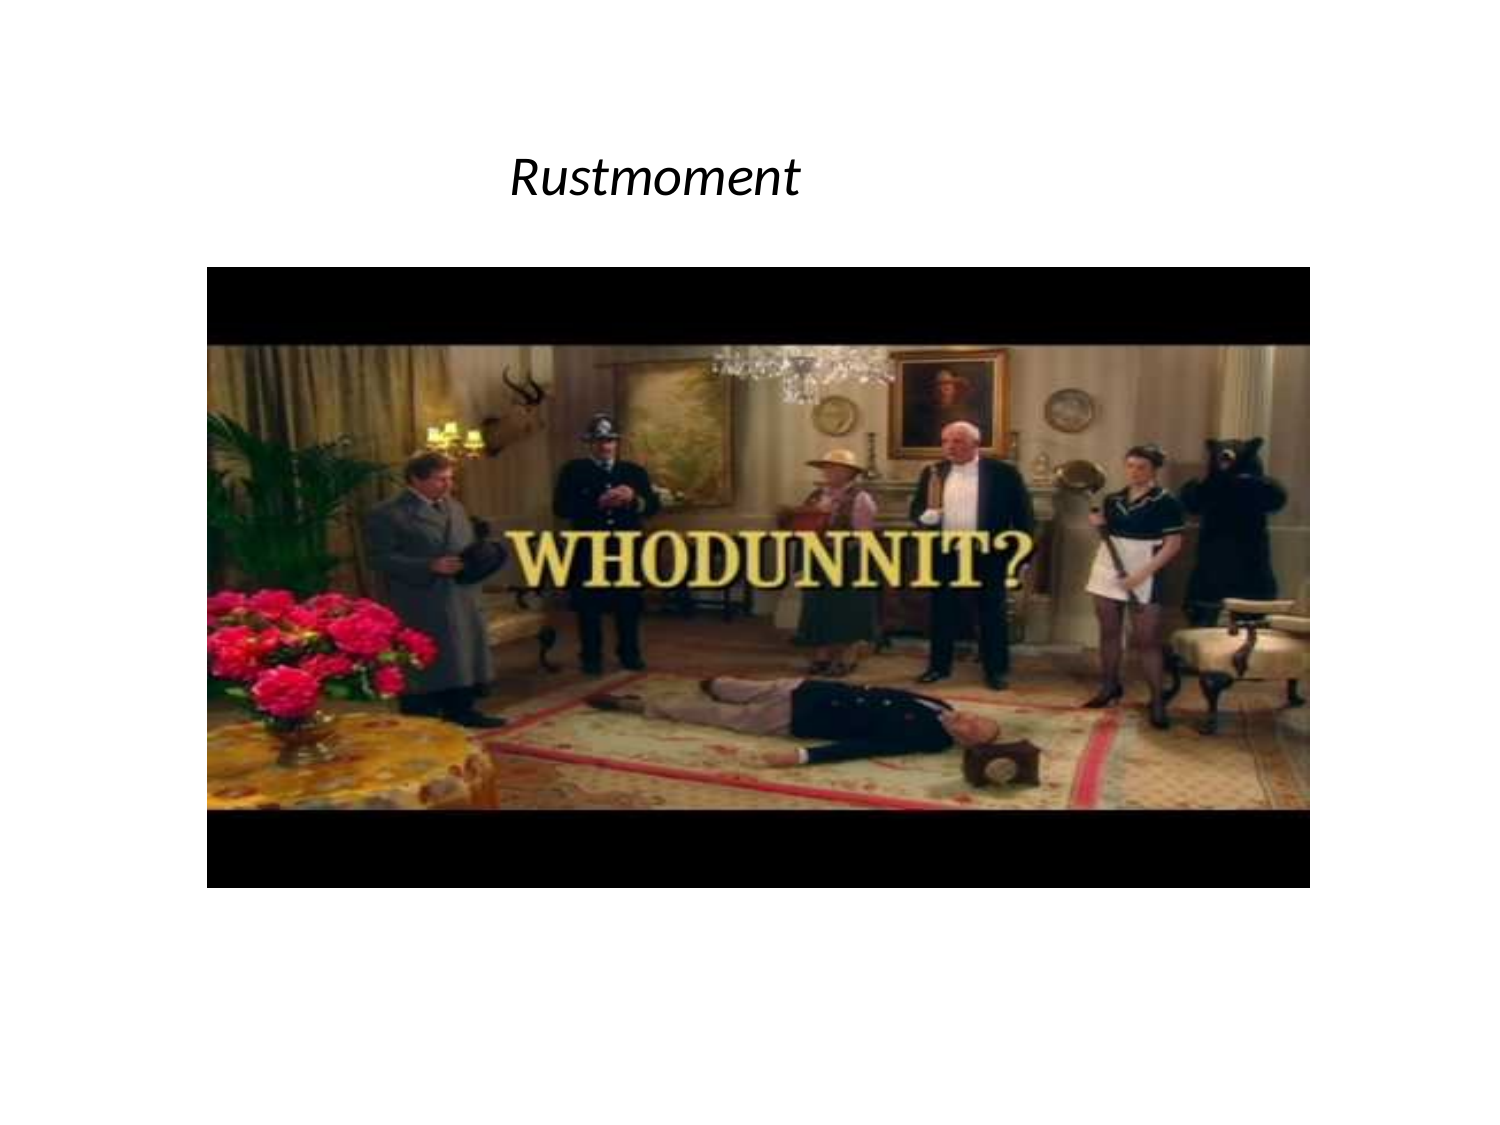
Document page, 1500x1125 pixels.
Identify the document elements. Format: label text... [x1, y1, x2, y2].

title Rustmoment [112, 101, 1199, 244]
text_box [206, 266, 1311, 889]
